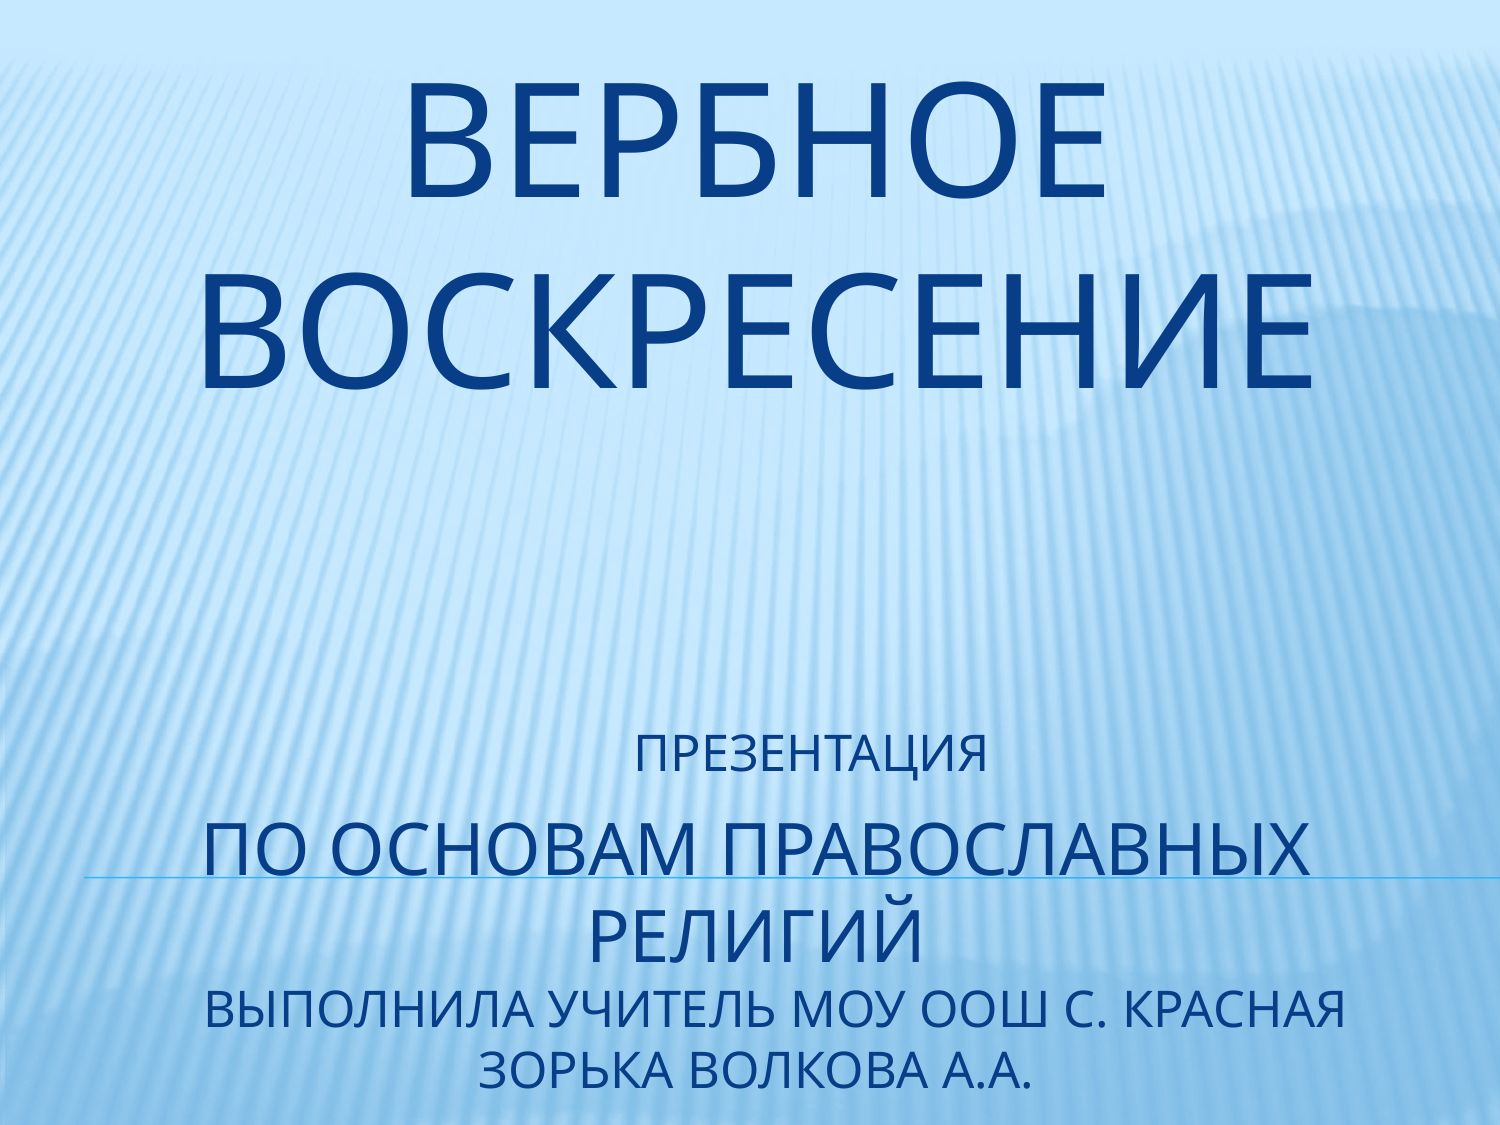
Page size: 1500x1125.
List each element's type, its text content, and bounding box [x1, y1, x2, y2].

title Вербное Воскресение Презентация по Основам православных религий выполнила учитель МОУ ООШ с. Красная Зорька Волкова А.А. [62, 30, 1450, 1106]
